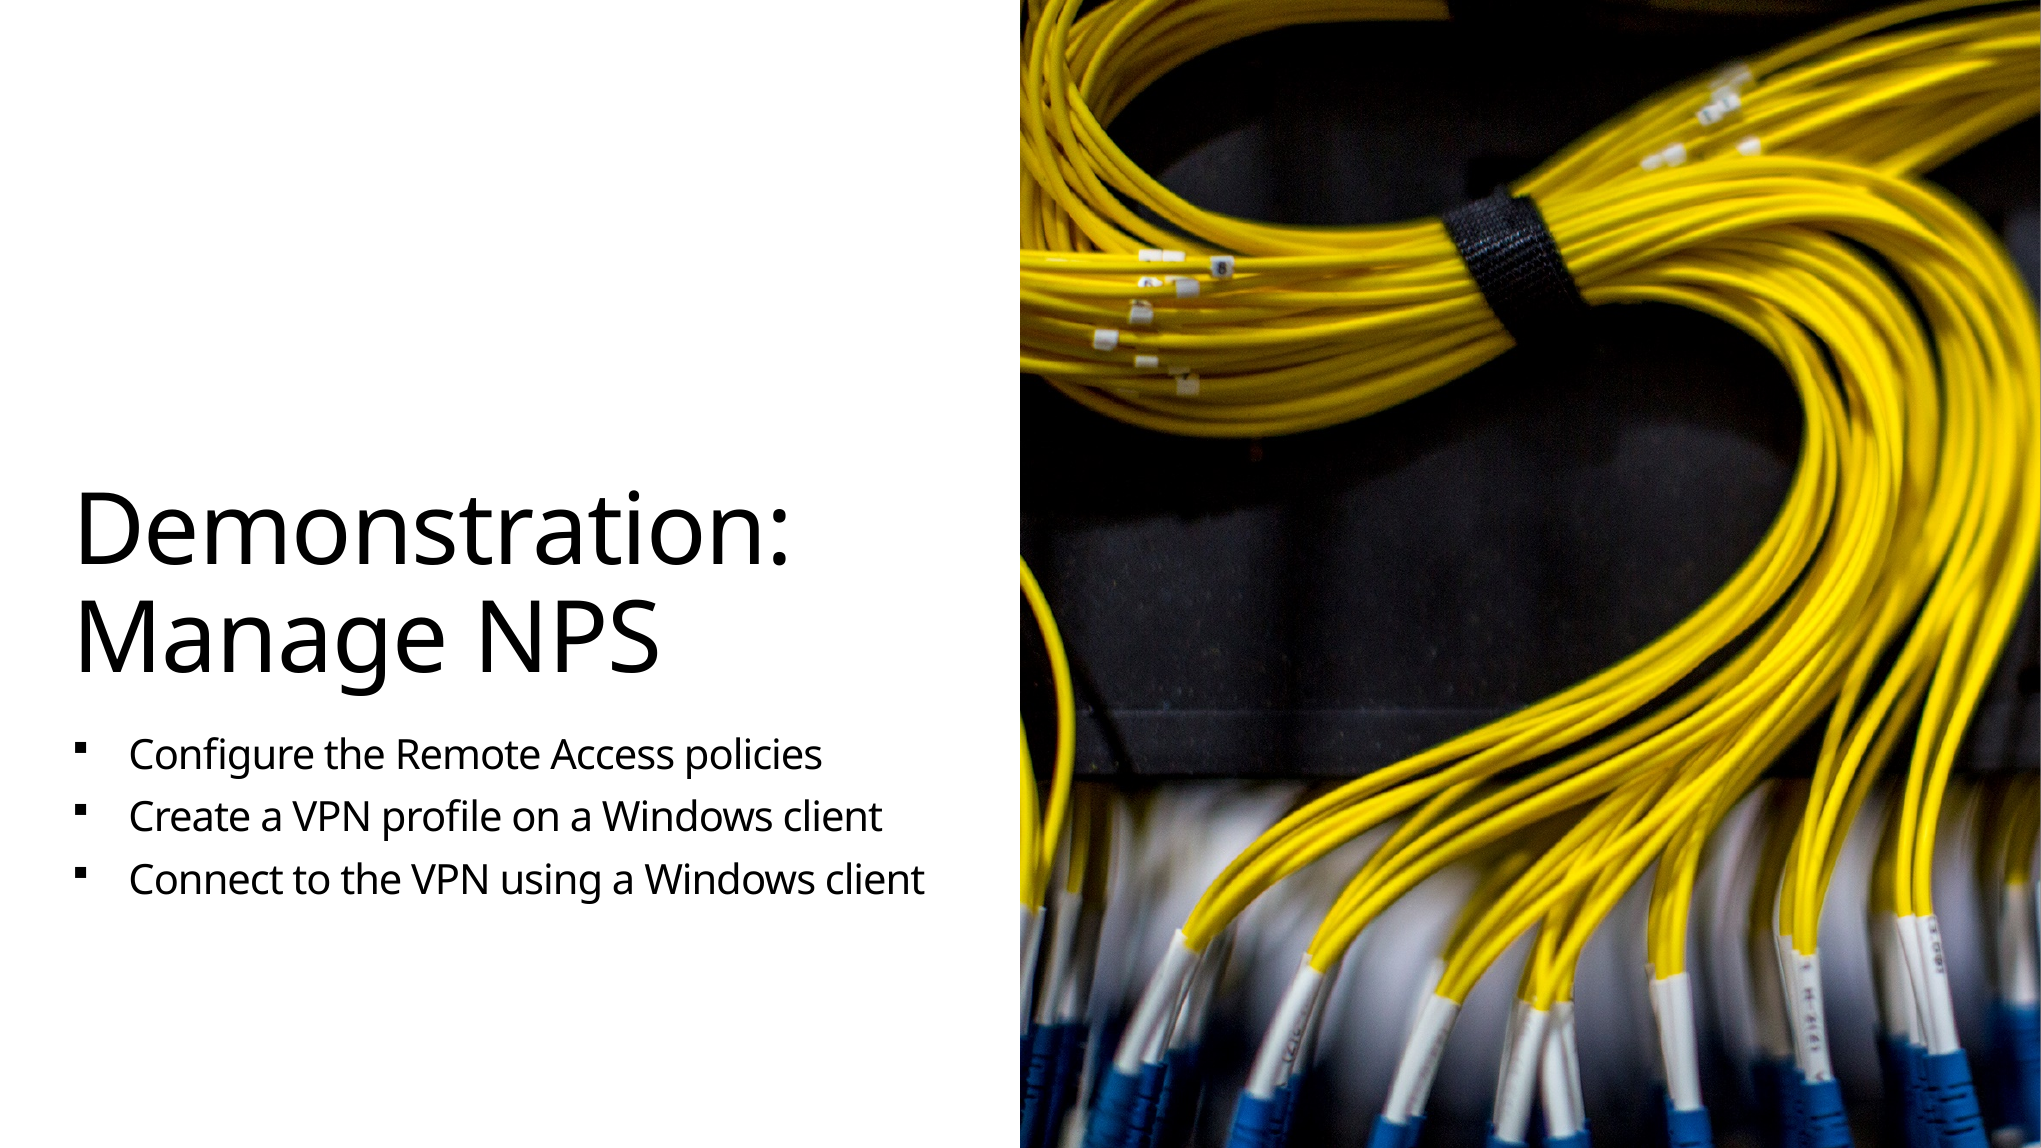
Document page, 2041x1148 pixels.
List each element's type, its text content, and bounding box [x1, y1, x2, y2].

subtitle Configure the Remote Access policies Create a VPN profile on a Windows client Connect to the VPN using a Windows client [71, 727, 981, 1005]
picture [1020, 0, 2041, 1148]
title Demonstration: Manage NPS [71, 424, 981, 725]
